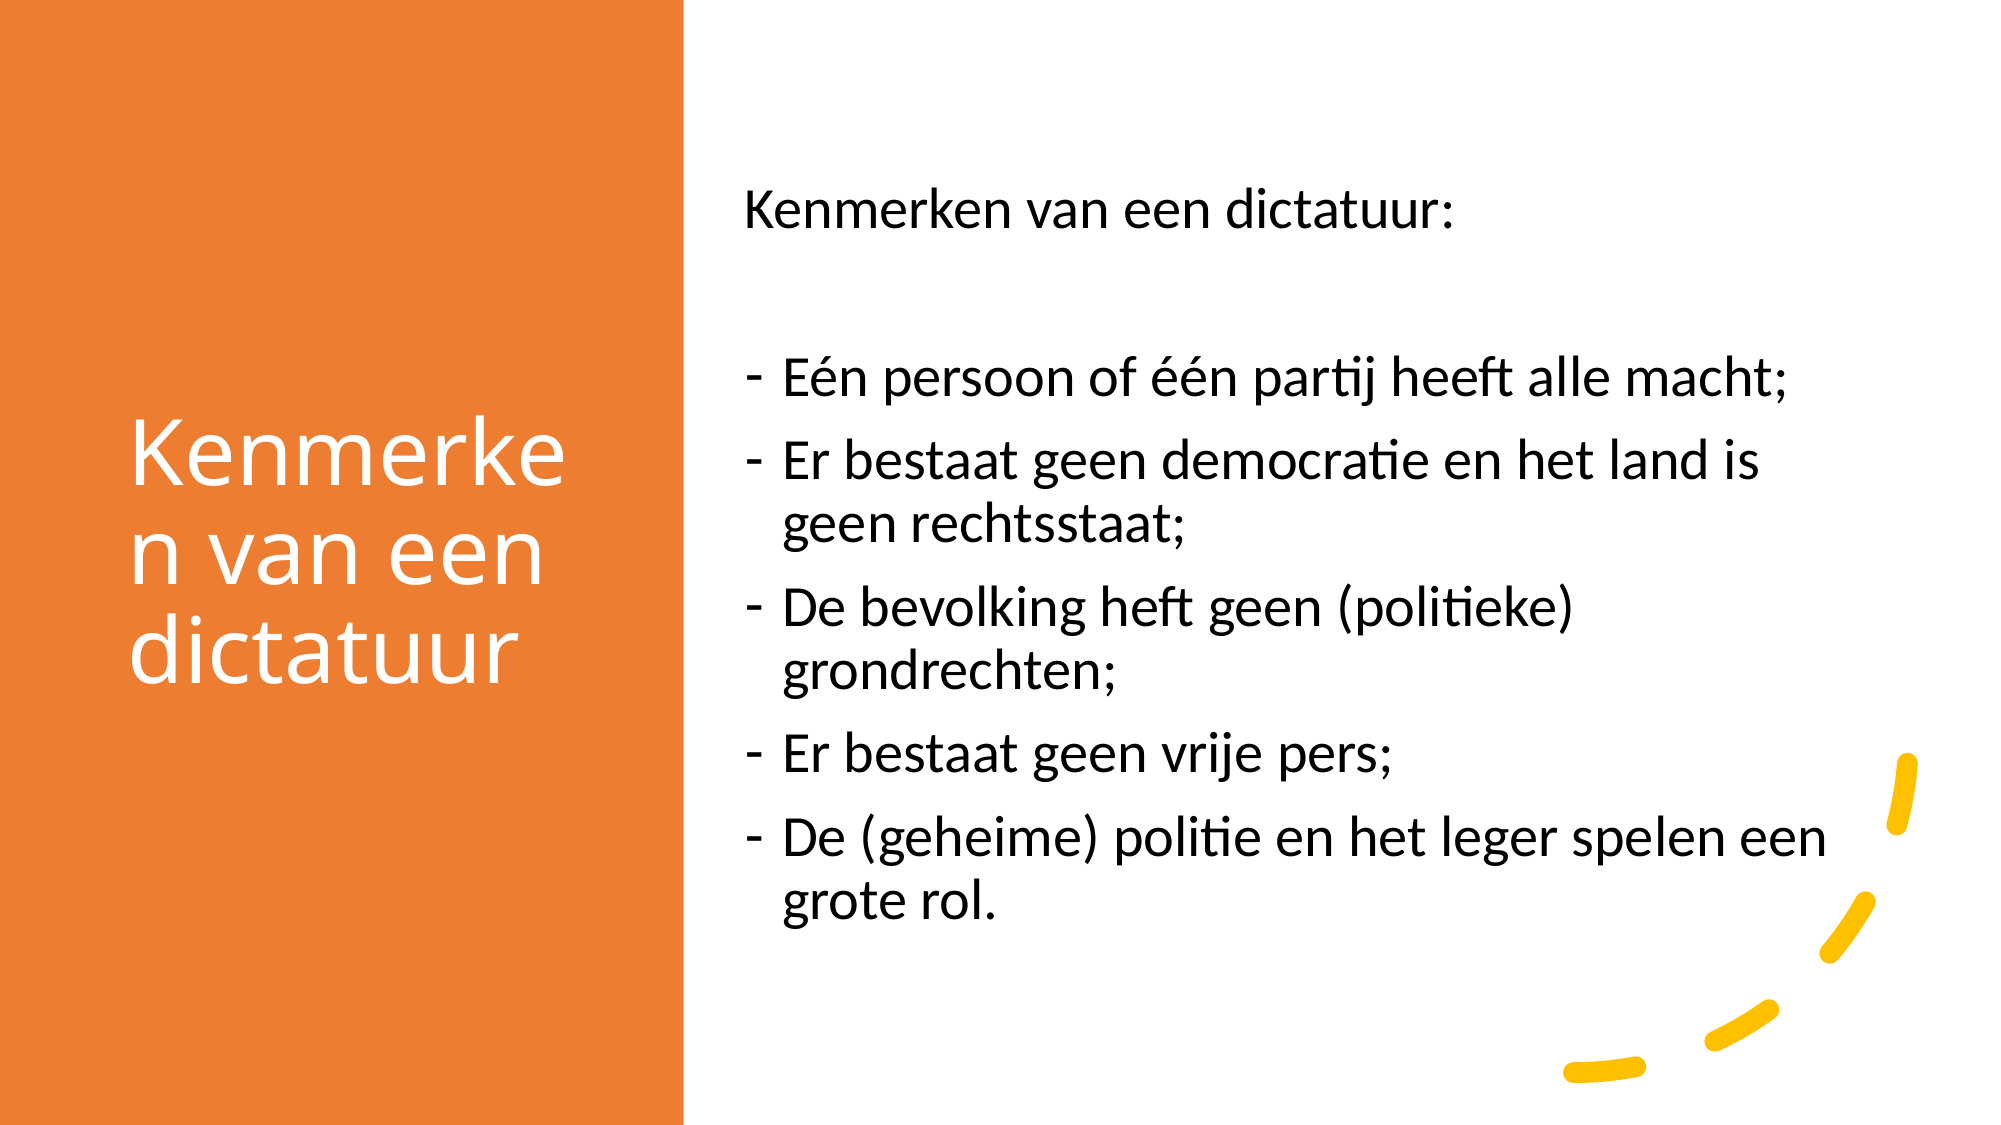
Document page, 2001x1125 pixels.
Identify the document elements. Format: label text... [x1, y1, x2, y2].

title Kenmerken van een dictatuur [112, 97, 638, 1014]
text_box [685, 0, 2000, 1125]
text_box [0, 0, 685, 1125]
list Kenmerken van een dictatuur: Eén persoon of één partij heeft alle macht; Er bestaat geen democratie en het land is geen rechtsstaat; De bevolking heft geen (politieke) grondrechten; Er bestaat geen vrije pers; De (geheime) politie en het leger spelen een grote rol. [729, 97, 1863, 1014]
text_box [1863, 737, 1909, 907]
text_box [1572, 1014, 1764, 1074]
